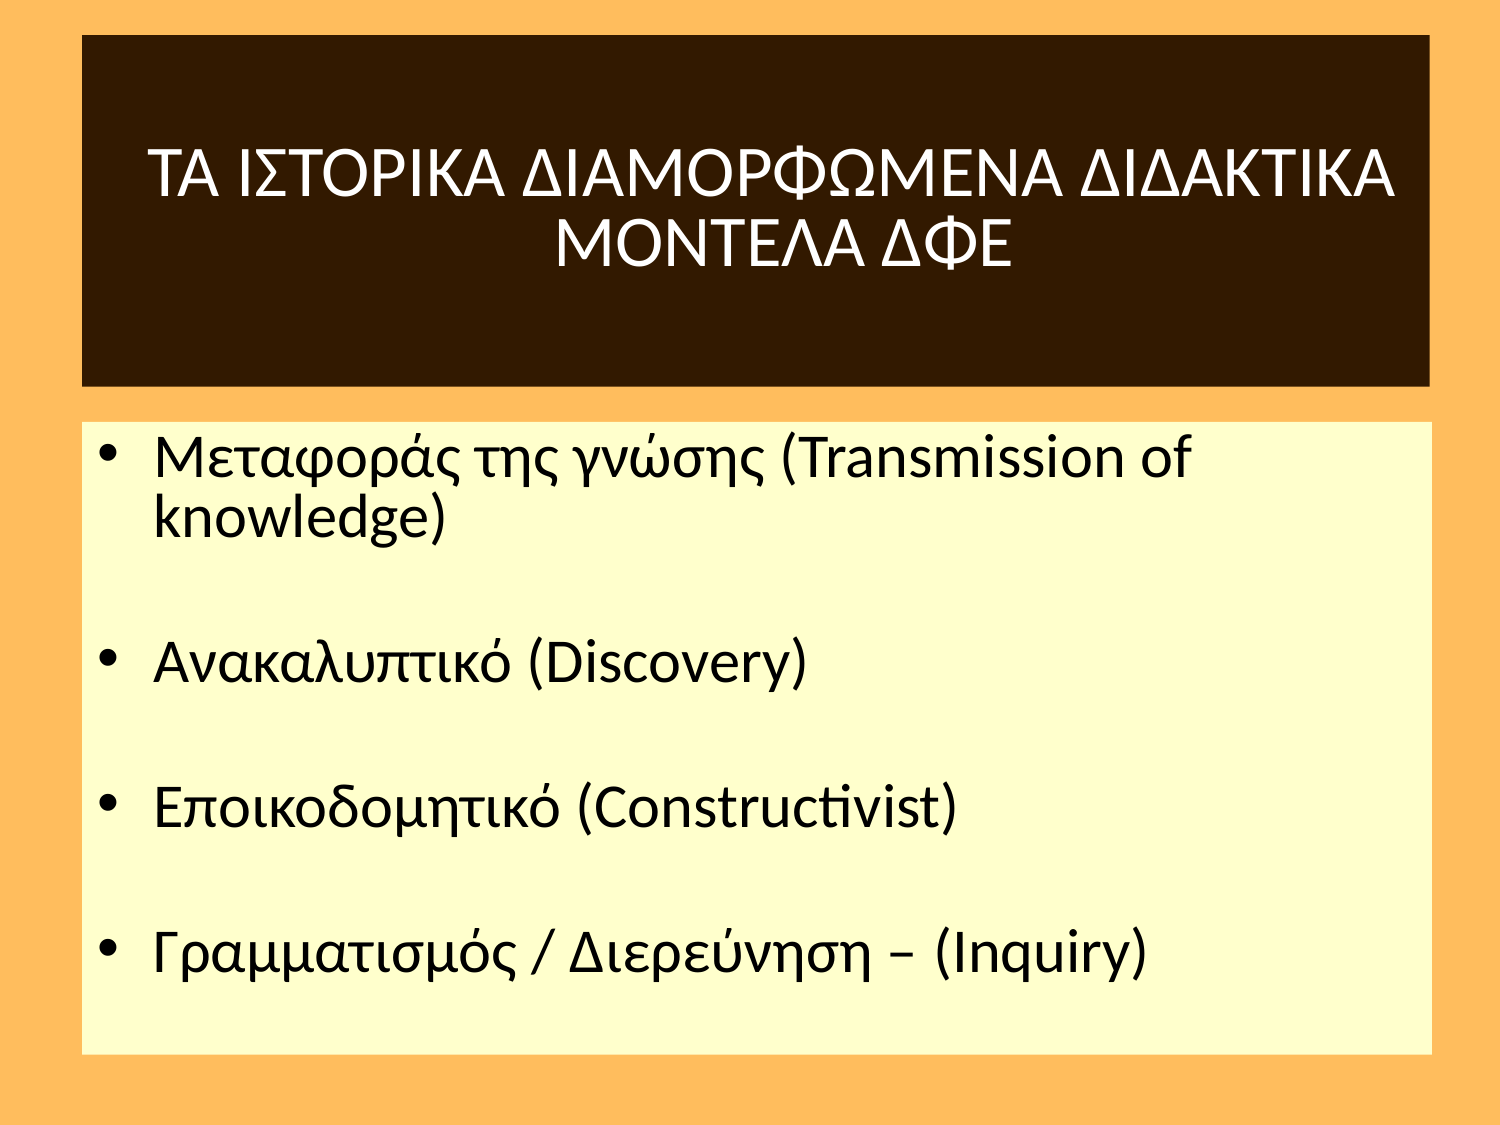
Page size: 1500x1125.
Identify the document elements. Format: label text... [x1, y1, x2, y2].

title ΤΑ ΙΣΤΟΡΙΚΑ ΔΙΑΜΟΡΦΩΜΕΝΑ ΔΙΔΑΚΤΙΚΑ ΜΟΝΤΕΛΑ ΔΦΕ [82, 35, 1430, 387]
list Μεταφοράς της γνώσης (Transmission of knowledge) Ανακαλυπτικό (Discovery) Εποικοδομητικό (Constructivist) Γραμματισμός / Διερεύνηση – (Inquiry) [82, 421, 1432, 1055]
